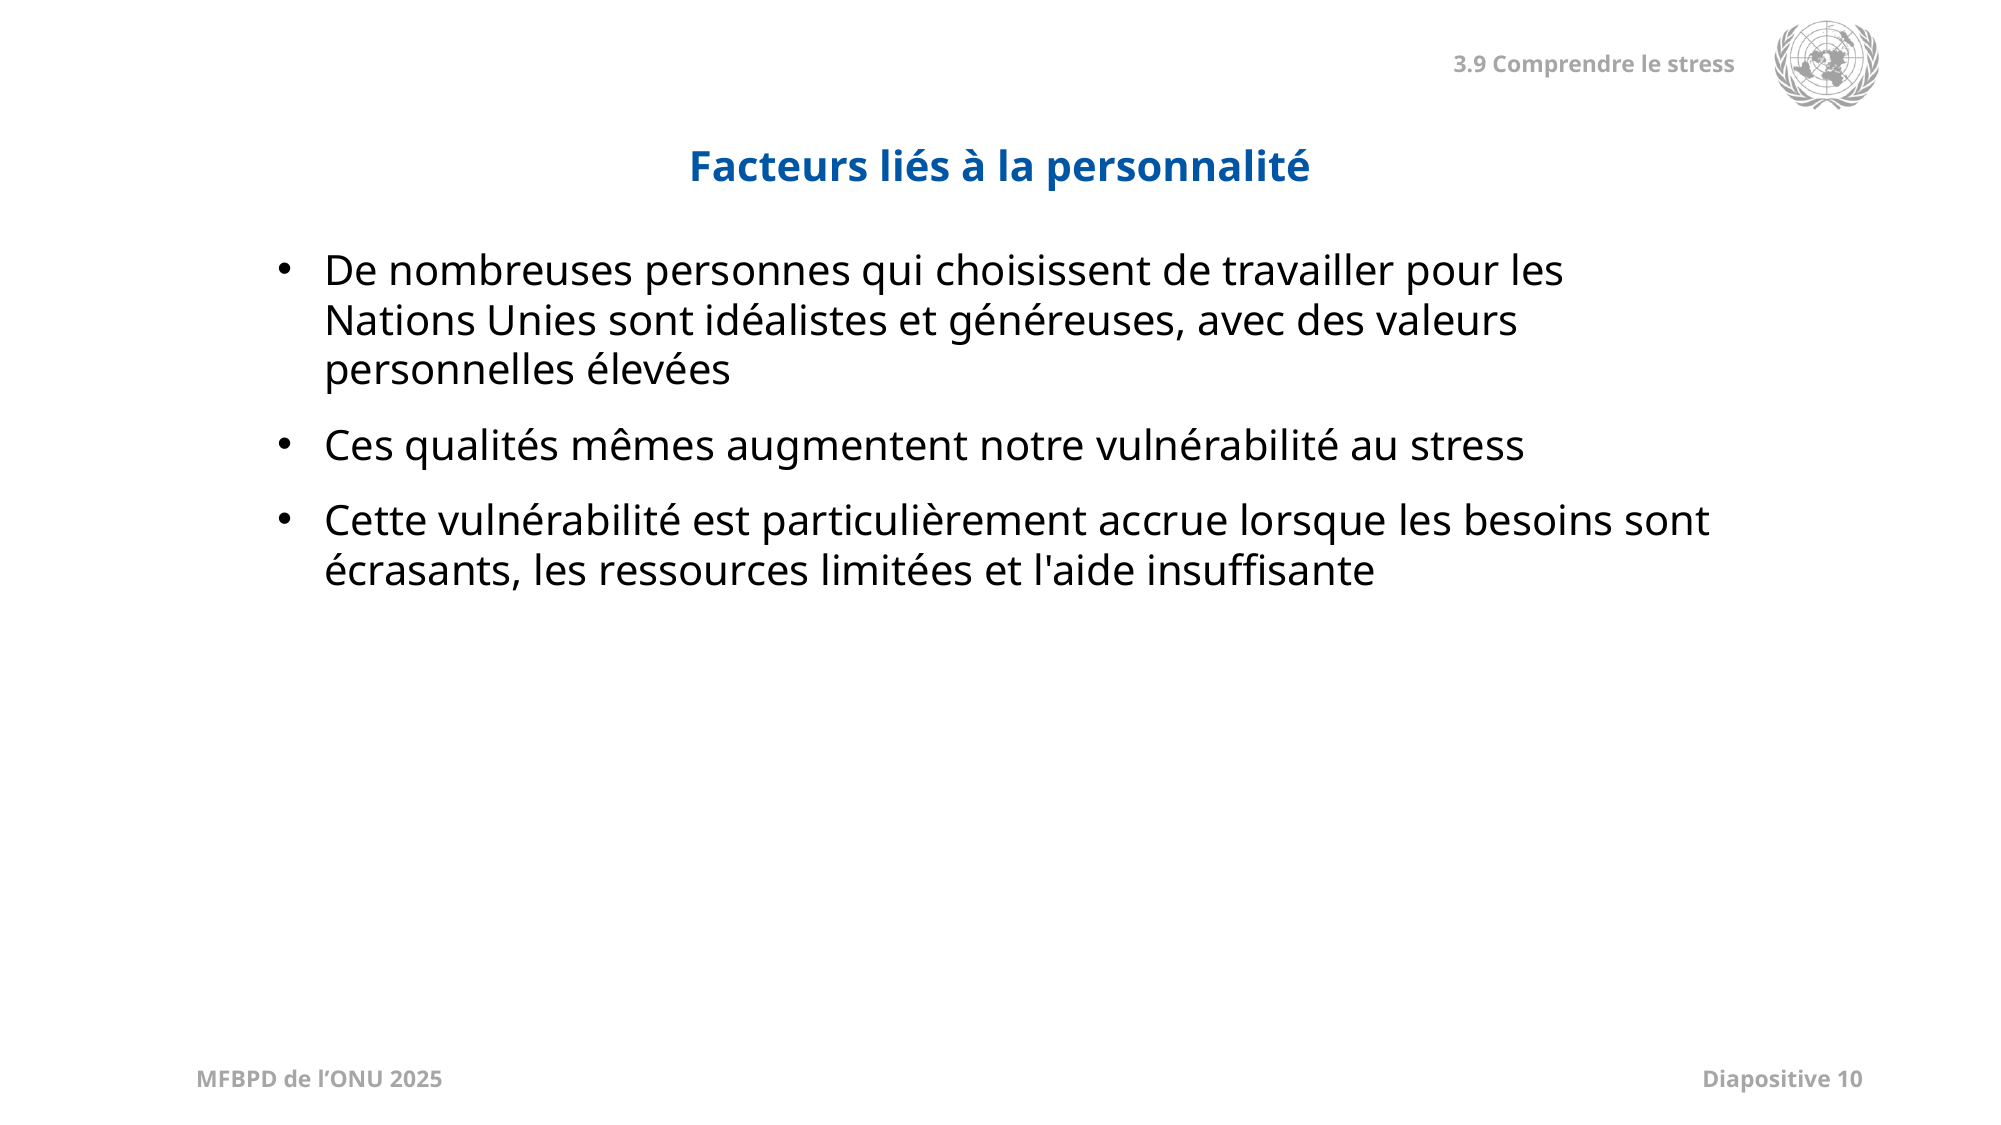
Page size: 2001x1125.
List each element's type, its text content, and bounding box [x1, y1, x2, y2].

text_box Facteurs liés à la personnalité [204, 132, 1796, 198]
text_box De nombreuses personnes qui choisissent de travailler pour les Nations Unies sont idéalistes et généreuses, avec des valeurs personnelles élevées Ces qualités mêmes augmentent notre vulnérabilité au stress Cette vulnérabilité est particulièrement accrue lorsque les besoins sont écrasants, les ressources limitées et l'aide insuffisante [262, 235, 1739, 602]
